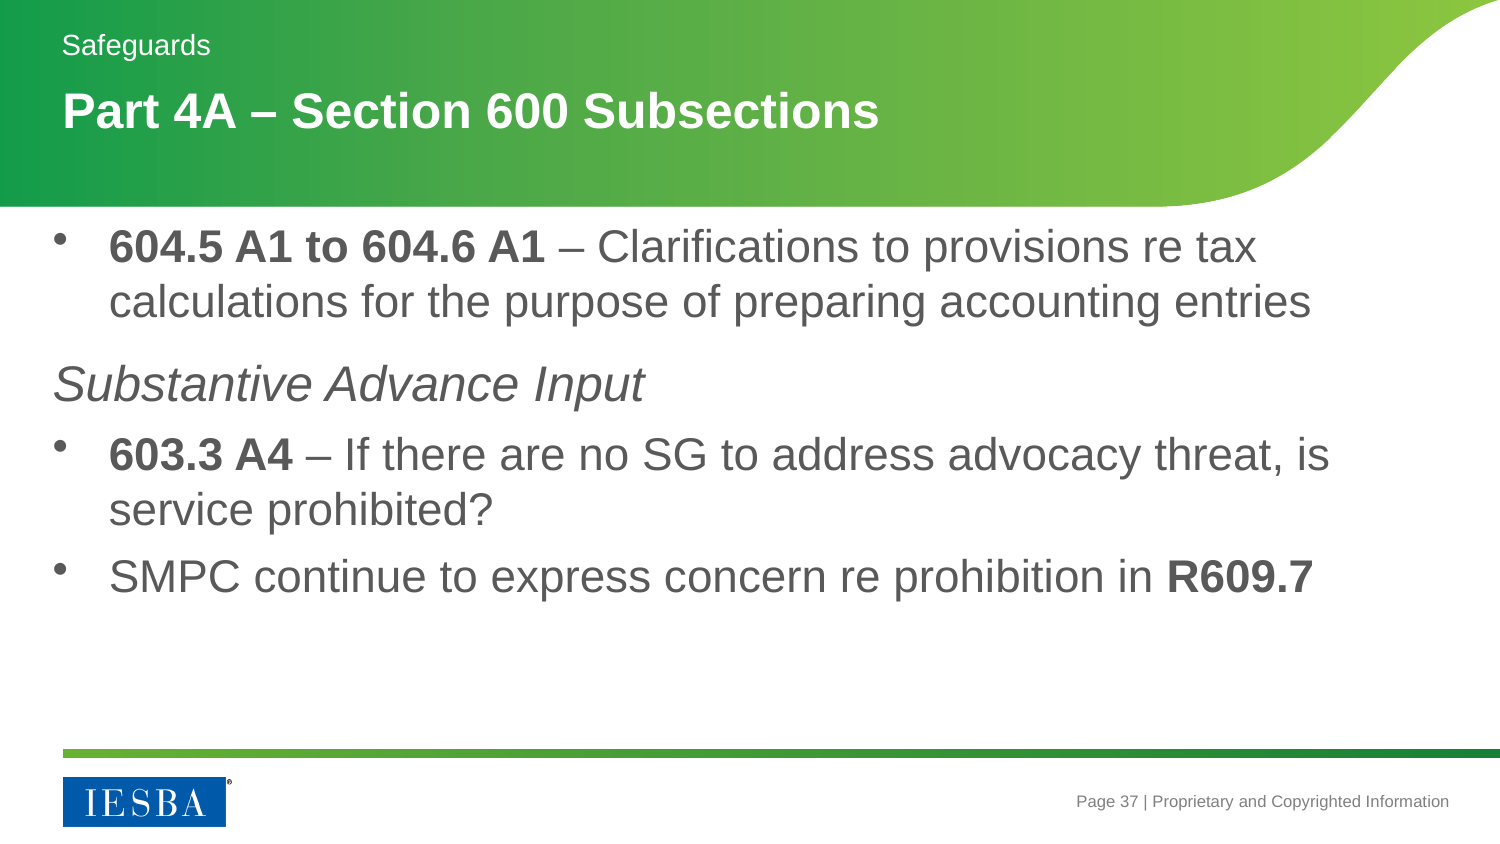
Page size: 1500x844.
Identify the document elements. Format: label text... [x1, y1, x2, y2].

title Part 4A – Section 600 Subsections [62, 75, 1300, 142]
picture [0, 0, 1500, 207]
subtitle Safeguards [61, 25, 500, 55]
picture [63, 777, 232, 827]
list 604.5 A1 to 604.6 A1 – Clarifications to provisions re tax calculations for the purpose of preparing accounting entries Substantive Advance Input 603.3 A4 – If there are no SG to address advocacy threat, is service prohibited? SMPC continue to express concern re prohibition in R609.7 [37, 209, 1475, 698]
